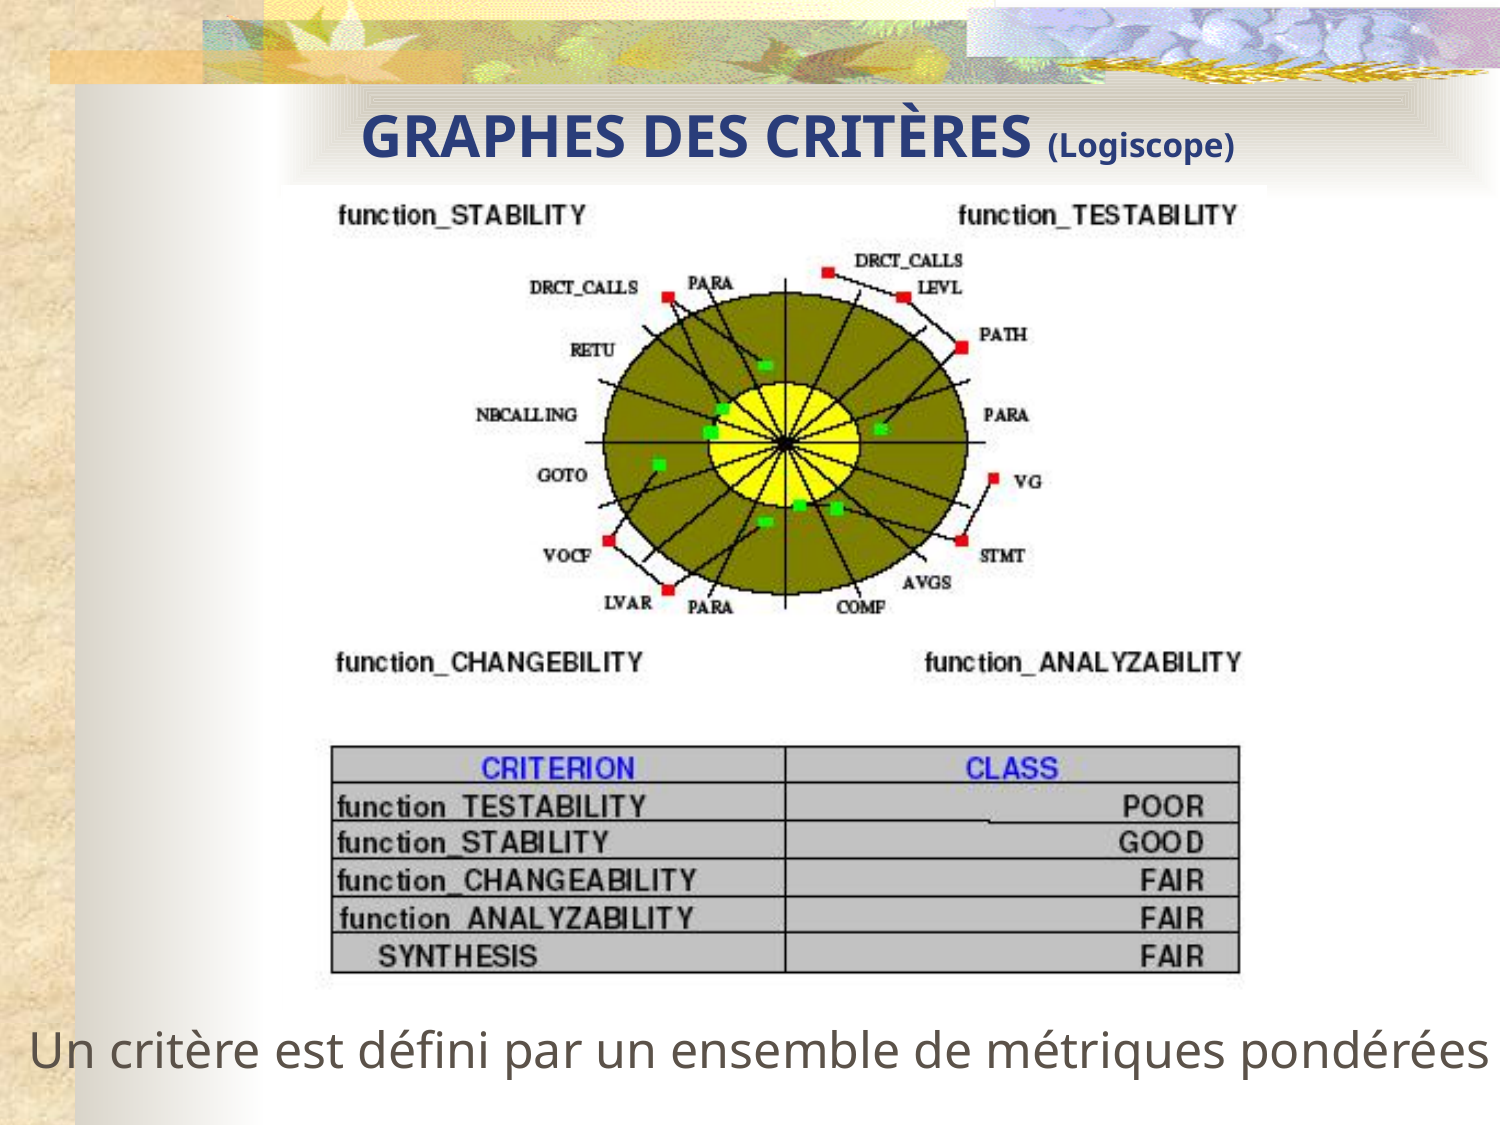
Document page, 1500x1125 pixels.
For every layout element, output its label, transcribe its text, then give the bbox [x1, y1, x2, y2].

picture [281, 185, 1267, 1010]
picture [0, 0, 1500, 1125]
text_box Un critère est défini par un ensemble de métriques pondérées [13, 1010, 1500, 1086]
title GRAPHES DES CRITÈRES (Logiscope) [159, 8, 1436, 177]
